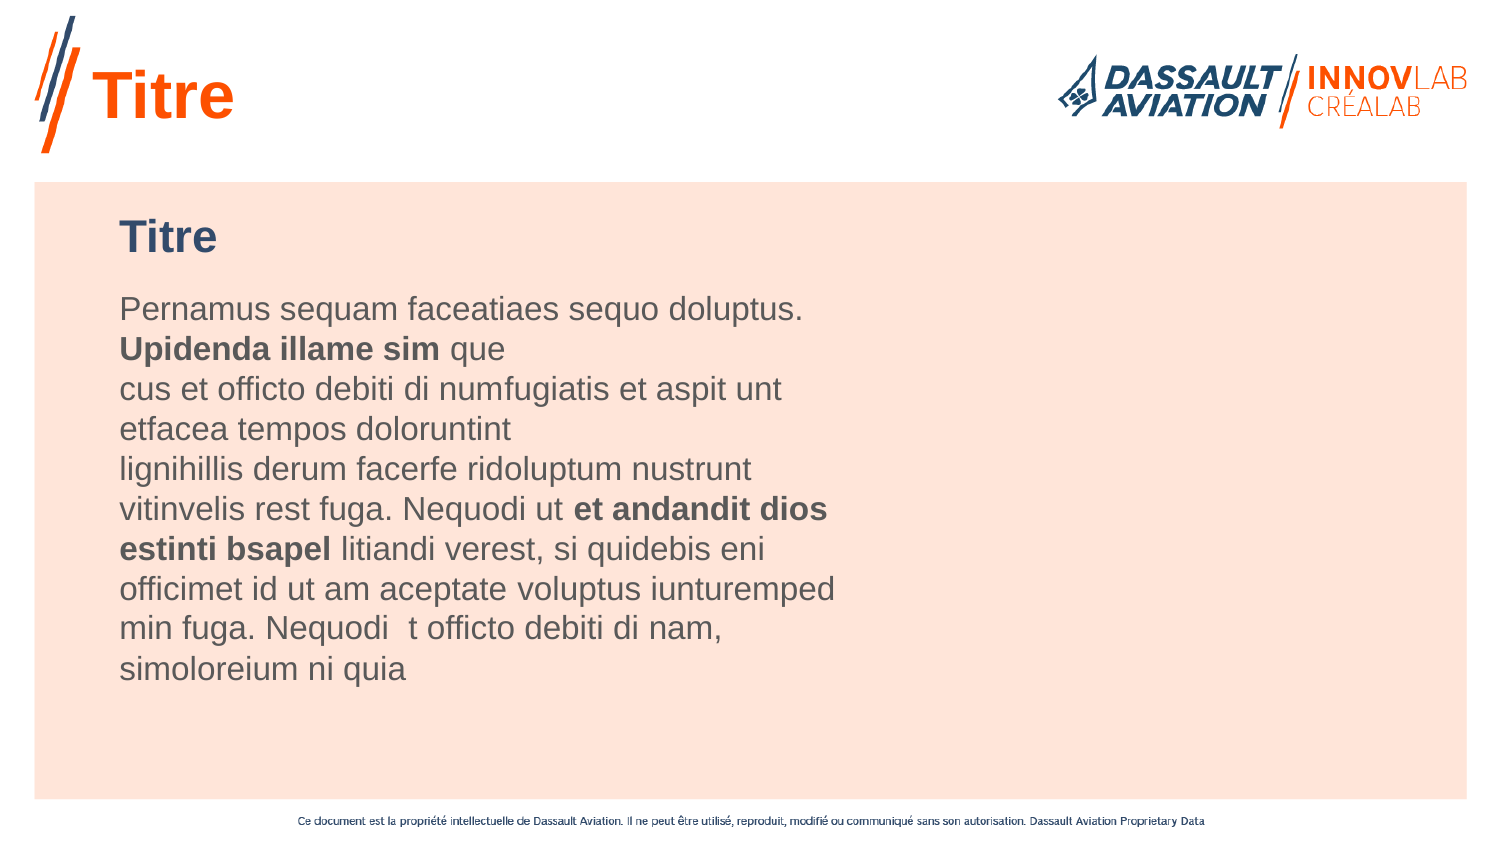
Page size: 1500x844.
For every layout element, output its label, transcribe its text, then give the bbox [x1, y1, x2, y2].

text_box Pernamus sequam faceatiaes sequo doluptus. Upidenda illame sim que cus et officto debiti di numfugiatis et aspit unt etfacea tempos doloruntint lignihillis derum facerfe ridoluptum nustrunt vitinvelis rest fuga. Nequodi ut et andandit dios estinti bsapel litiandi verest, si quidebis eni officimet id ut am aceptate voluptus iunturemped min fuga. Nequodi t officto debiti di nam, simoloreium ni quia [104, 280, 892, 694]
text_box Titre [77, 44, 251, 140]
text_box Titre [104, 199, 1255, 269]
picture [0, 0, 1499, 844]
